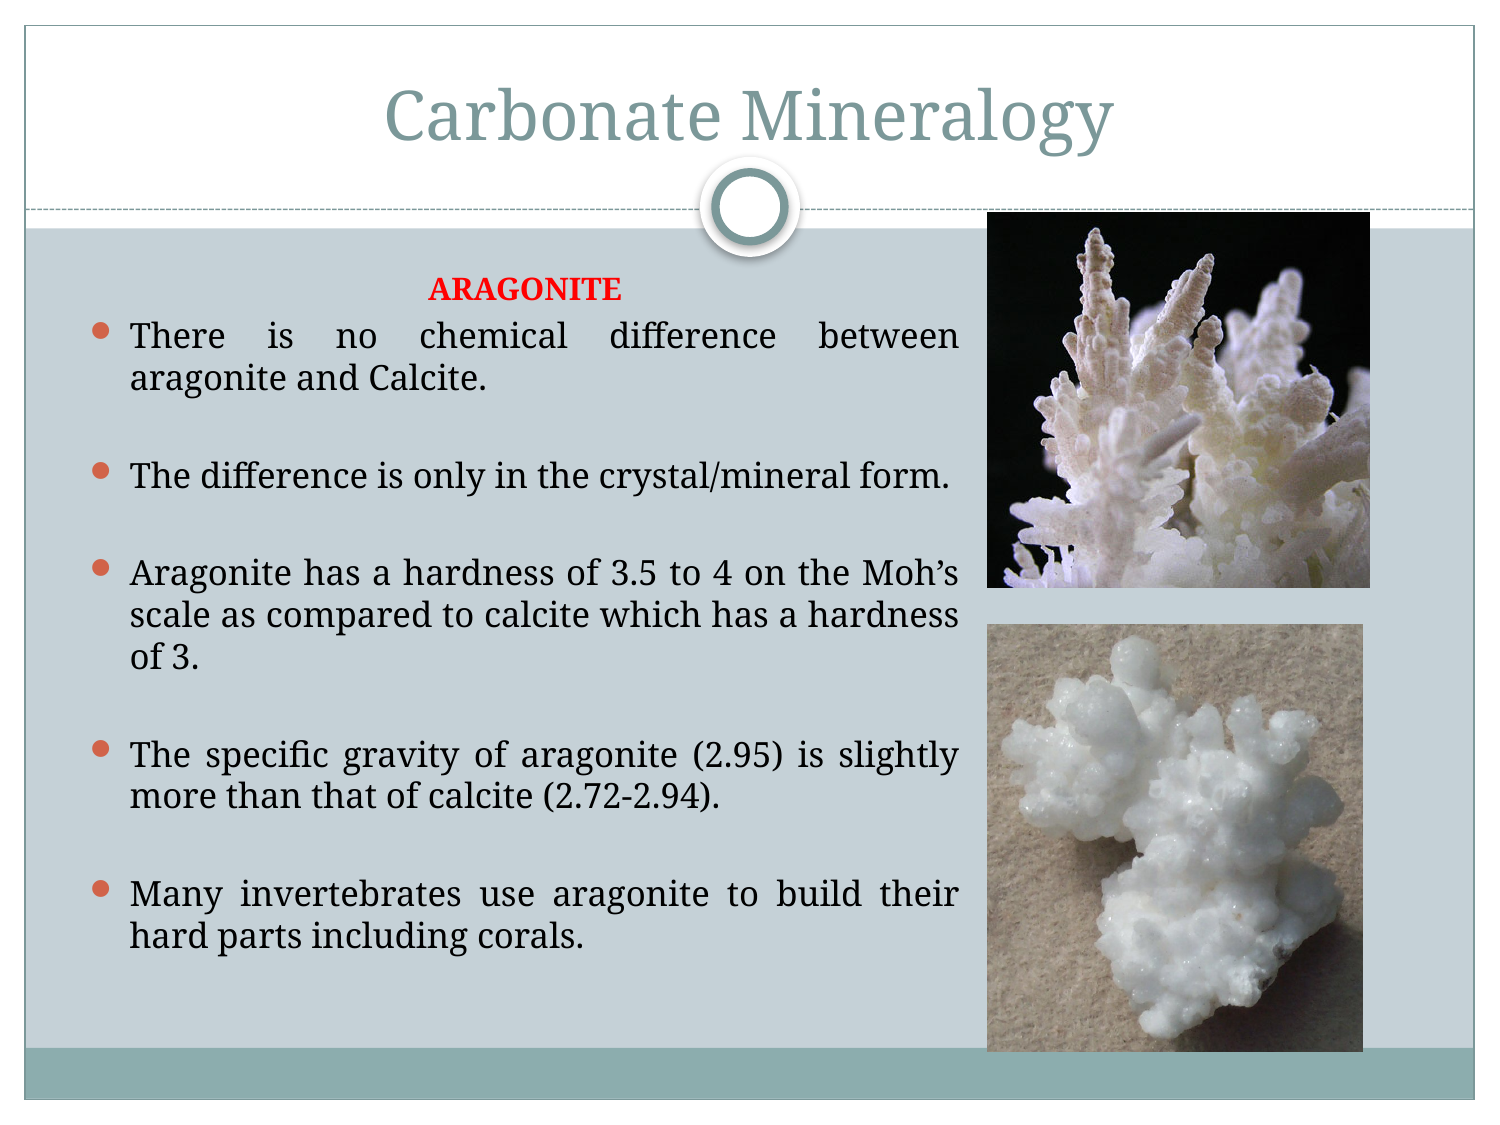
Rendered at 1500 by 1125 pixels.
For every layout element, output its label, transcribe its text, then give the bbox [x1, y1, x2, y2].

list ARAGONITE There is no chemical difference between aragonite and Calcite. The difference is only in the crystal/mineral form. Aragonite has a hardness of 3.5 to 4 on the Moh’s scale as compared to calcite which has a hardness of 3. The specific gravity of aragonite (2.95) is slightly more than that of calcite (2.72-2.94). Many invertebrates use aragonite to build their hard parts including corals. [75, 262, 975, 1005]
title Carbonate Mineralogy [49, 37, 1450, 162]
picture [987, 624, 1363, 1052]
picture [987, 212, 1370, 588]
